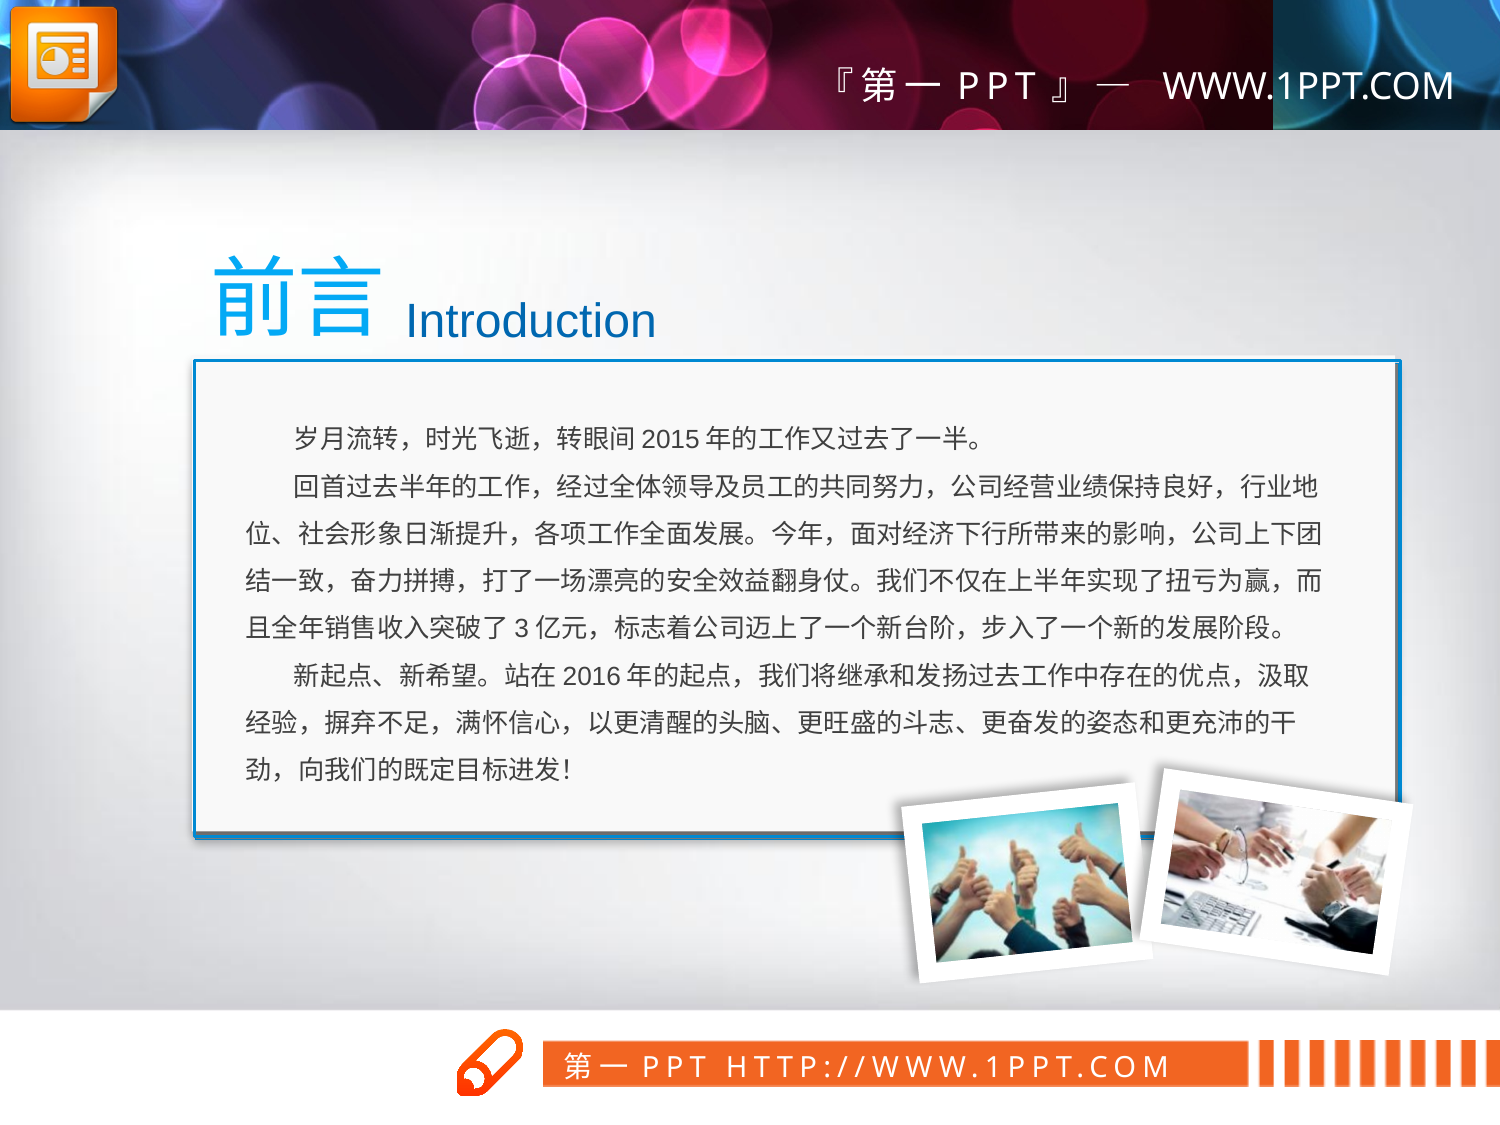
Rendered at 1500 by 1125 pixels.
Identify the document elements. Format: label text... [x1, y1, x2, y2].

picture [543, 1040, 1500, 1087]
text_box [191, 355, 1396, 832]
text_box [194, 360, 1401, 837]
picture [0, 0, 1500, 1012]
text_box Introduction [389, 281, 674, 356]
text_box 前言 [194, 234, 402, 356]
text_box 岁月流转，时光飞逝，转眼间2015年的工作又过去了一半。 回首过去半年的工作，经过全体领导及员工的共同努力，公司经营业绩保持良好，行业地位、社会形象日渐提升，各项工作全面发展。今年，面对经济下行所带来的影响，公司上下团结一致，奋力拼搏，打了一场漂亮的安全效益翻身仗。我们不仅在上半年实现了扭亏为赢，而且全年销售收入突破了3亿元，标志着公司迈上了一个新台阶，步入了一个新的发展阶段。 新起点、新希望。站在2016年的起点，我们将继承和发扬过去工作中存在的优点，汲取经验，摒弃不足，满怀信心，以更清醒的头脑、更旺盛的斗志、更奋发的姿态和更充沛的干劲，向我们的既定目标进发！ [233, 400, 1338, 792]
